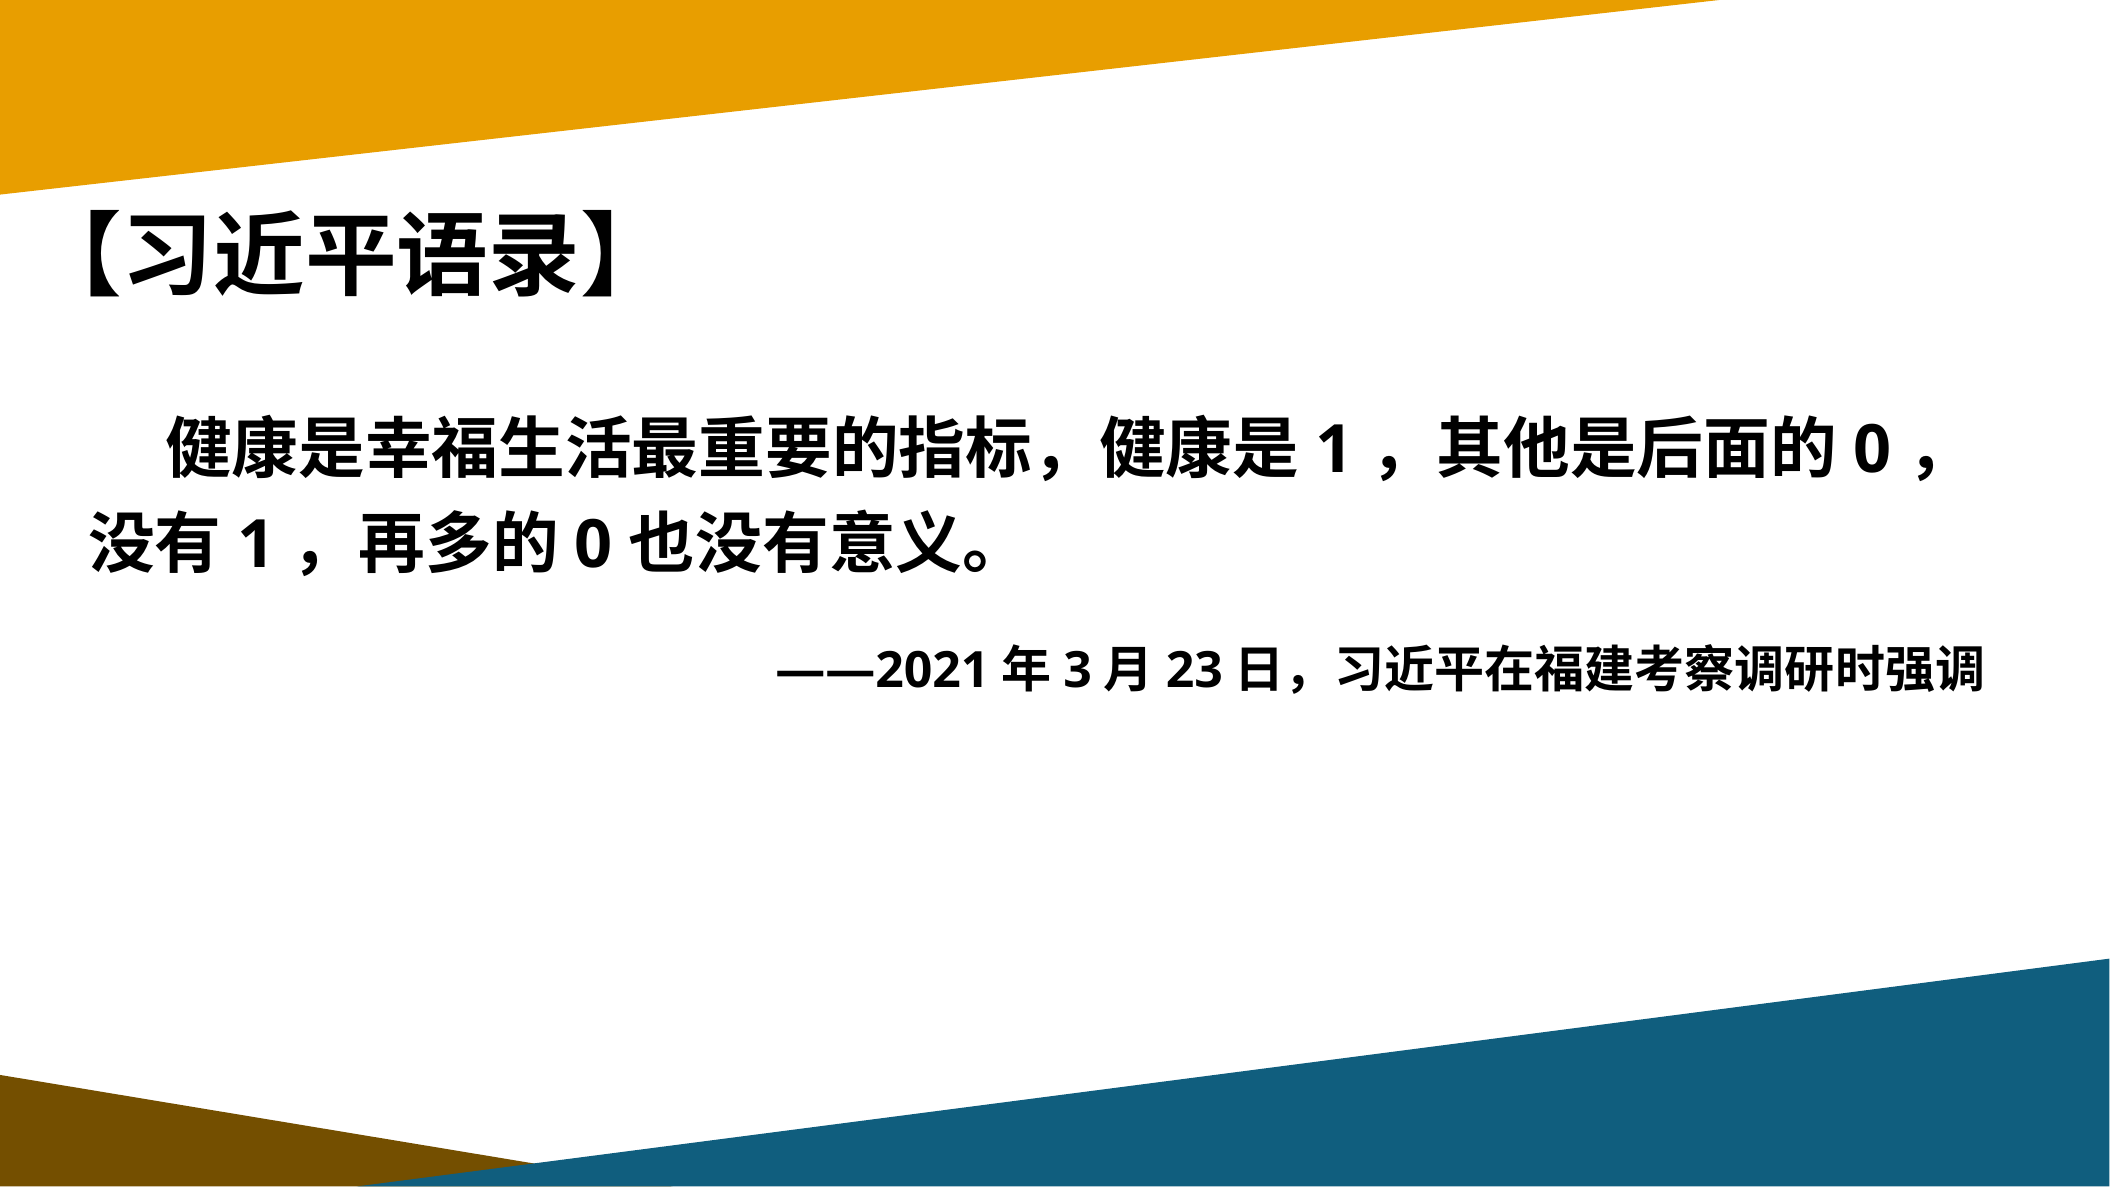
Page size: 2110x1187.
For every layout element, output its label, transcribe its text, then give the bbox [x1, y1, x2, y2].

list 健康是幸福生活最重要的指标，健康是1，其他是后面的0，没有1，再多的0也没有意义。 ——2021年3月23日，习近平在福建考察调研时强调 [73, 383, 2000, 981]
title 【习近平语录】 [15, 144, 1835, 374]
